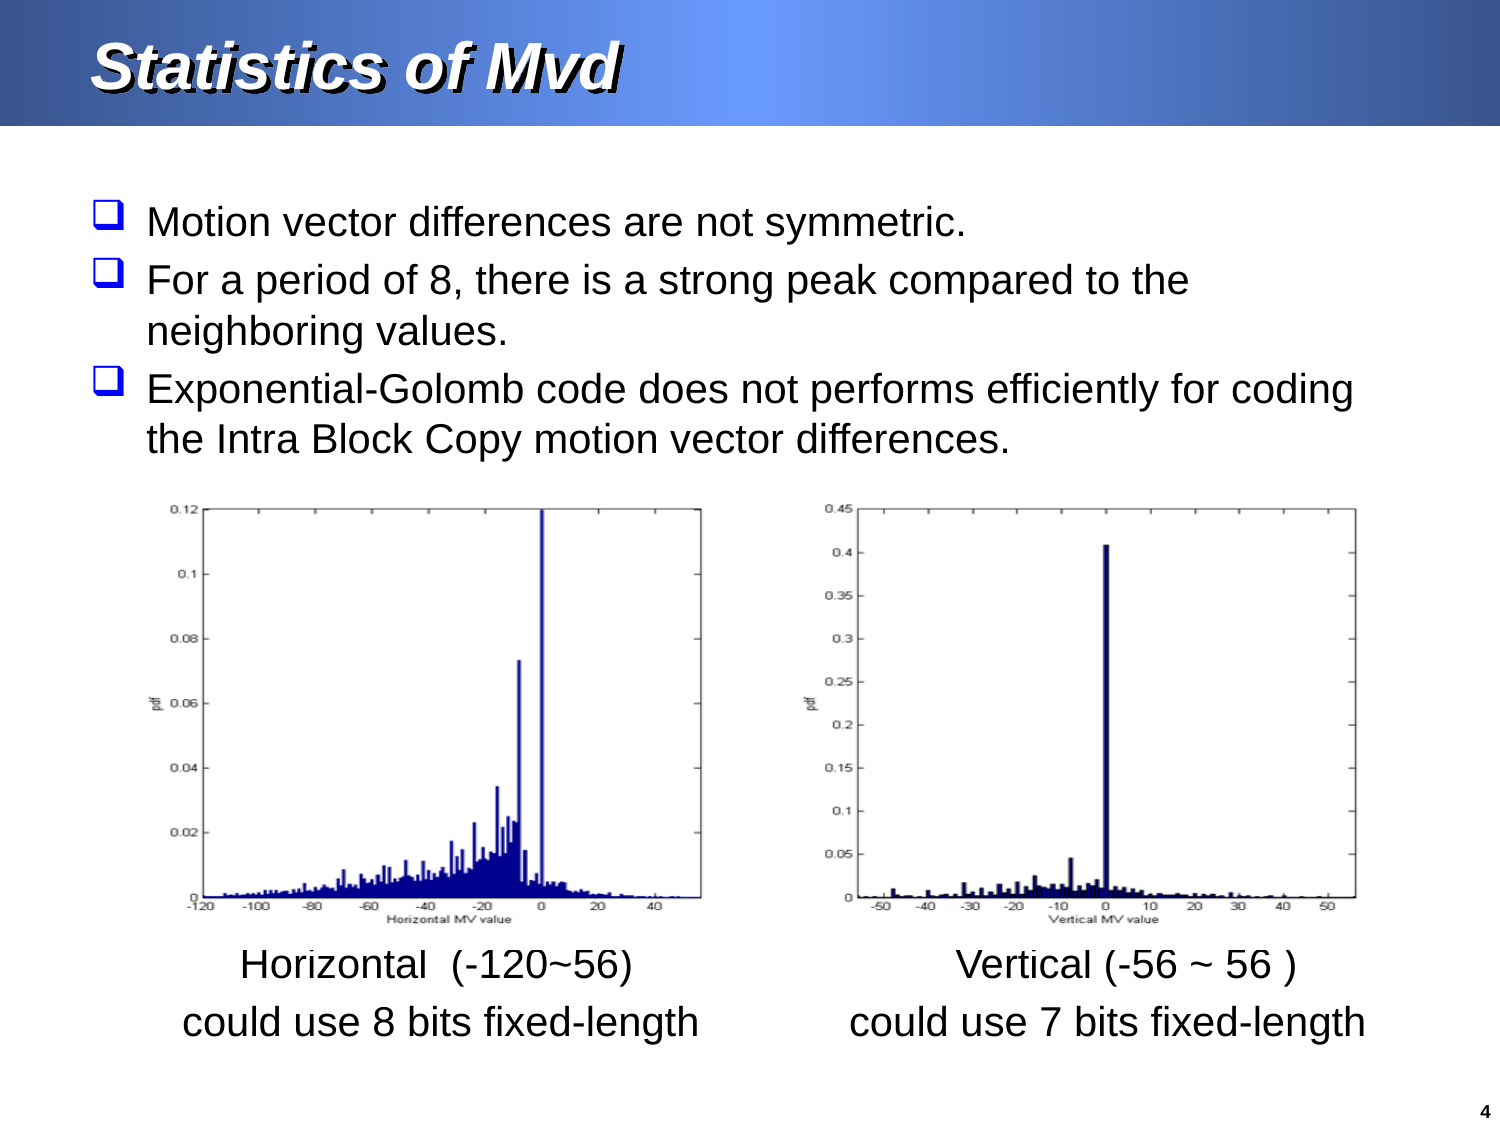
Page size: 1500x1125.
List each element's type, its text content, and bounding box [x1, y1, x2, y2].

picture [9, 474, 1498, 951]
list Motion vector differences are not symmetric. For a period of 8, there is a strong peak compared to the neighboring values. Exponential-Golomb code does not performs efficiently for coding the Intra Block Copy motion vector differences. Horizontal (-120~56) Vertical (-56 ~ 56 ) could use 8 bits fixed-length could use 7 bits fixed-length [74, 187, 1426, 473]
slide_number 4 [1368, 1091, 1500, 1125]
title Statistics of Mvd [74, 12, 1426, 126]
list Motion vector differences are not symmetric. For a period of 8, there is a strong peak compared to the neighboring values. Exponential-Golomb code does not performs efficiently for coding the Intra Block Copy motion vector differences. Horizontal (-120~56) Vertical (-56 ~ 56 ) could use 8 bits fixed-length could use 7 bits fixed-length [74, 959, 1426, 1006]
